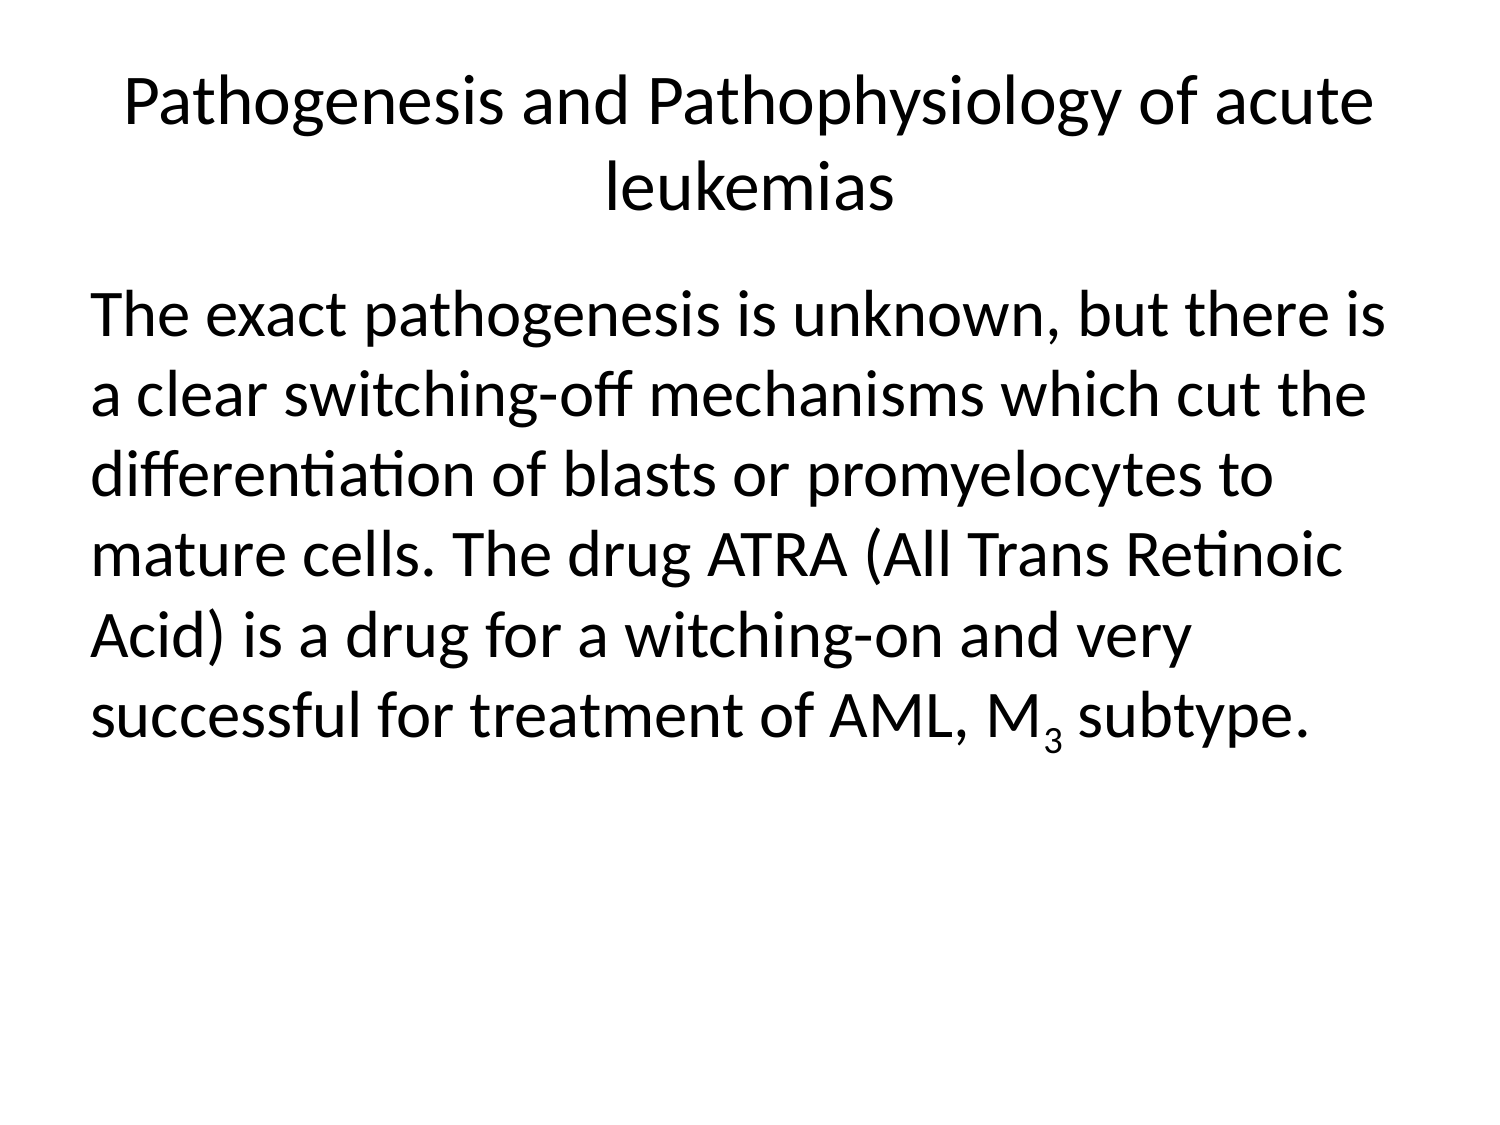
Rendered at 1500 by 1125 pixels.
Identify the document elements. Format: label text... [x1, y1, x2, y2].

list The exact pathogenesis is unknown, but there is a clear switching-off mechanisms which cut the differentiation of blasts or promyelocytes to mature cells. The drug ATRA (All Trans Retinoic Acid) is a drug for a witching-on and very successful for treatment of AML, M3 subtype. [75, 262, 1425, 1038]
title Pathogenesis and Pathophysiology of acute leukemias [75, 45, 1425, 233]
